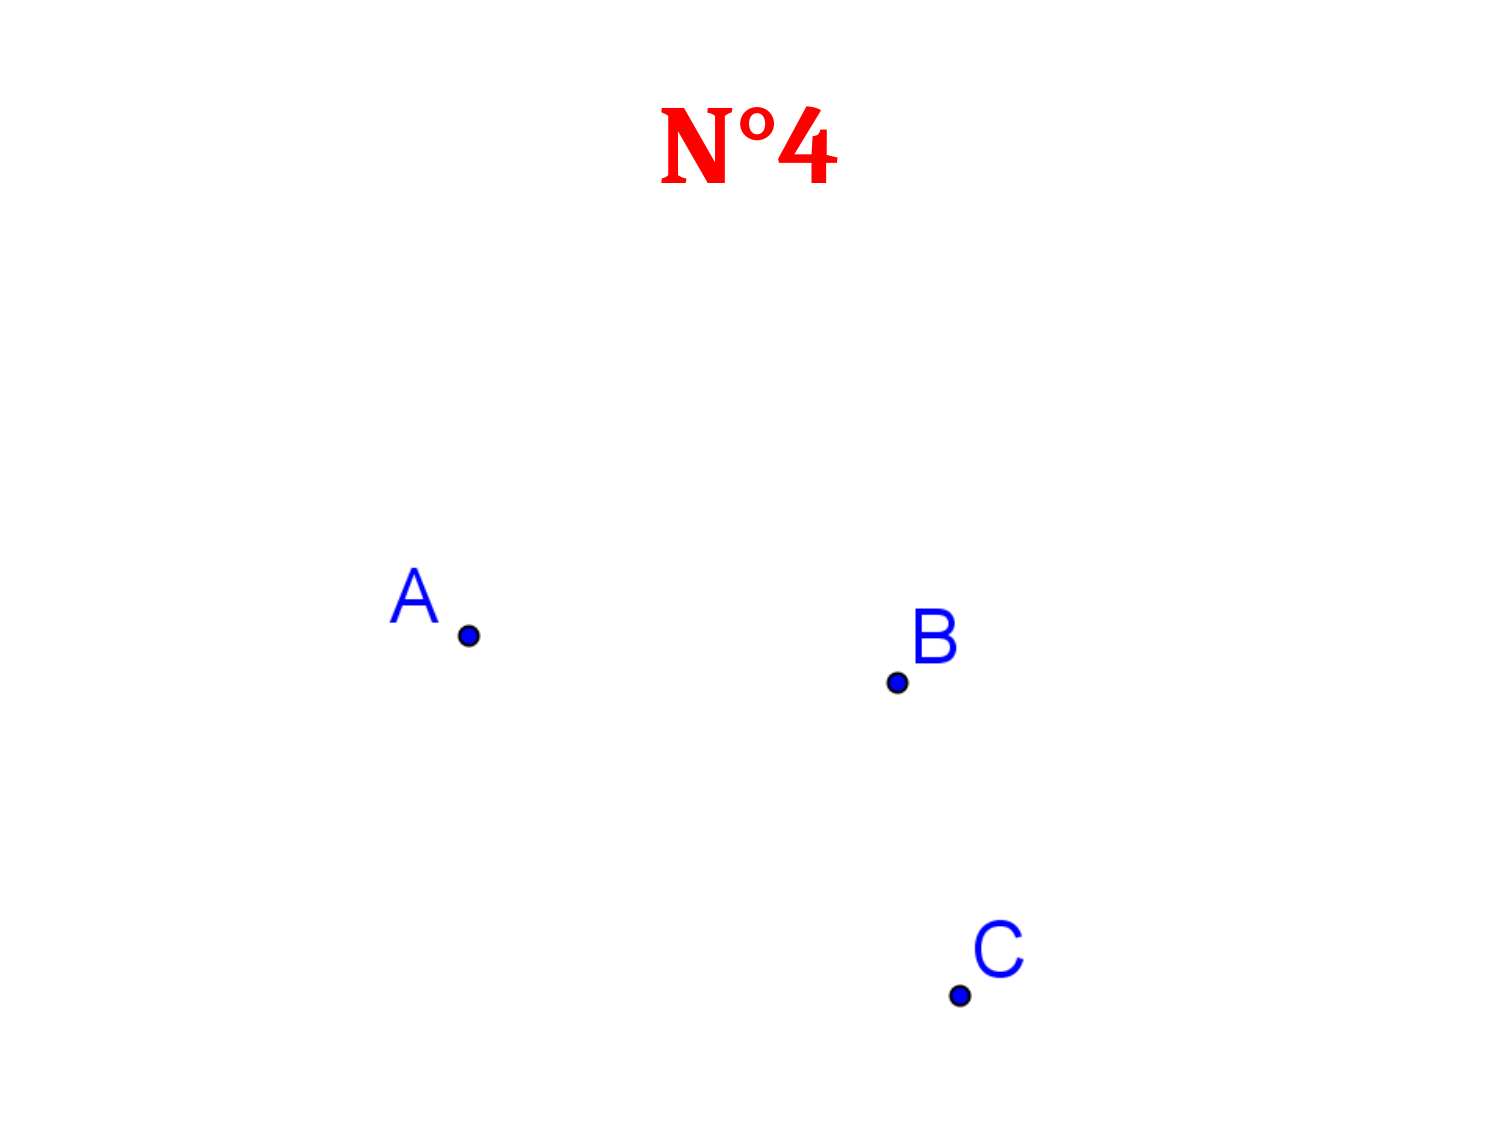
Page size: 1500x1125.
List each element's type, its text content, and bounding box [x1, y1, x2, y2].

picture [240, 504, 1260, 1125]
text_box N°4 [0, 63, 1500, 214]
